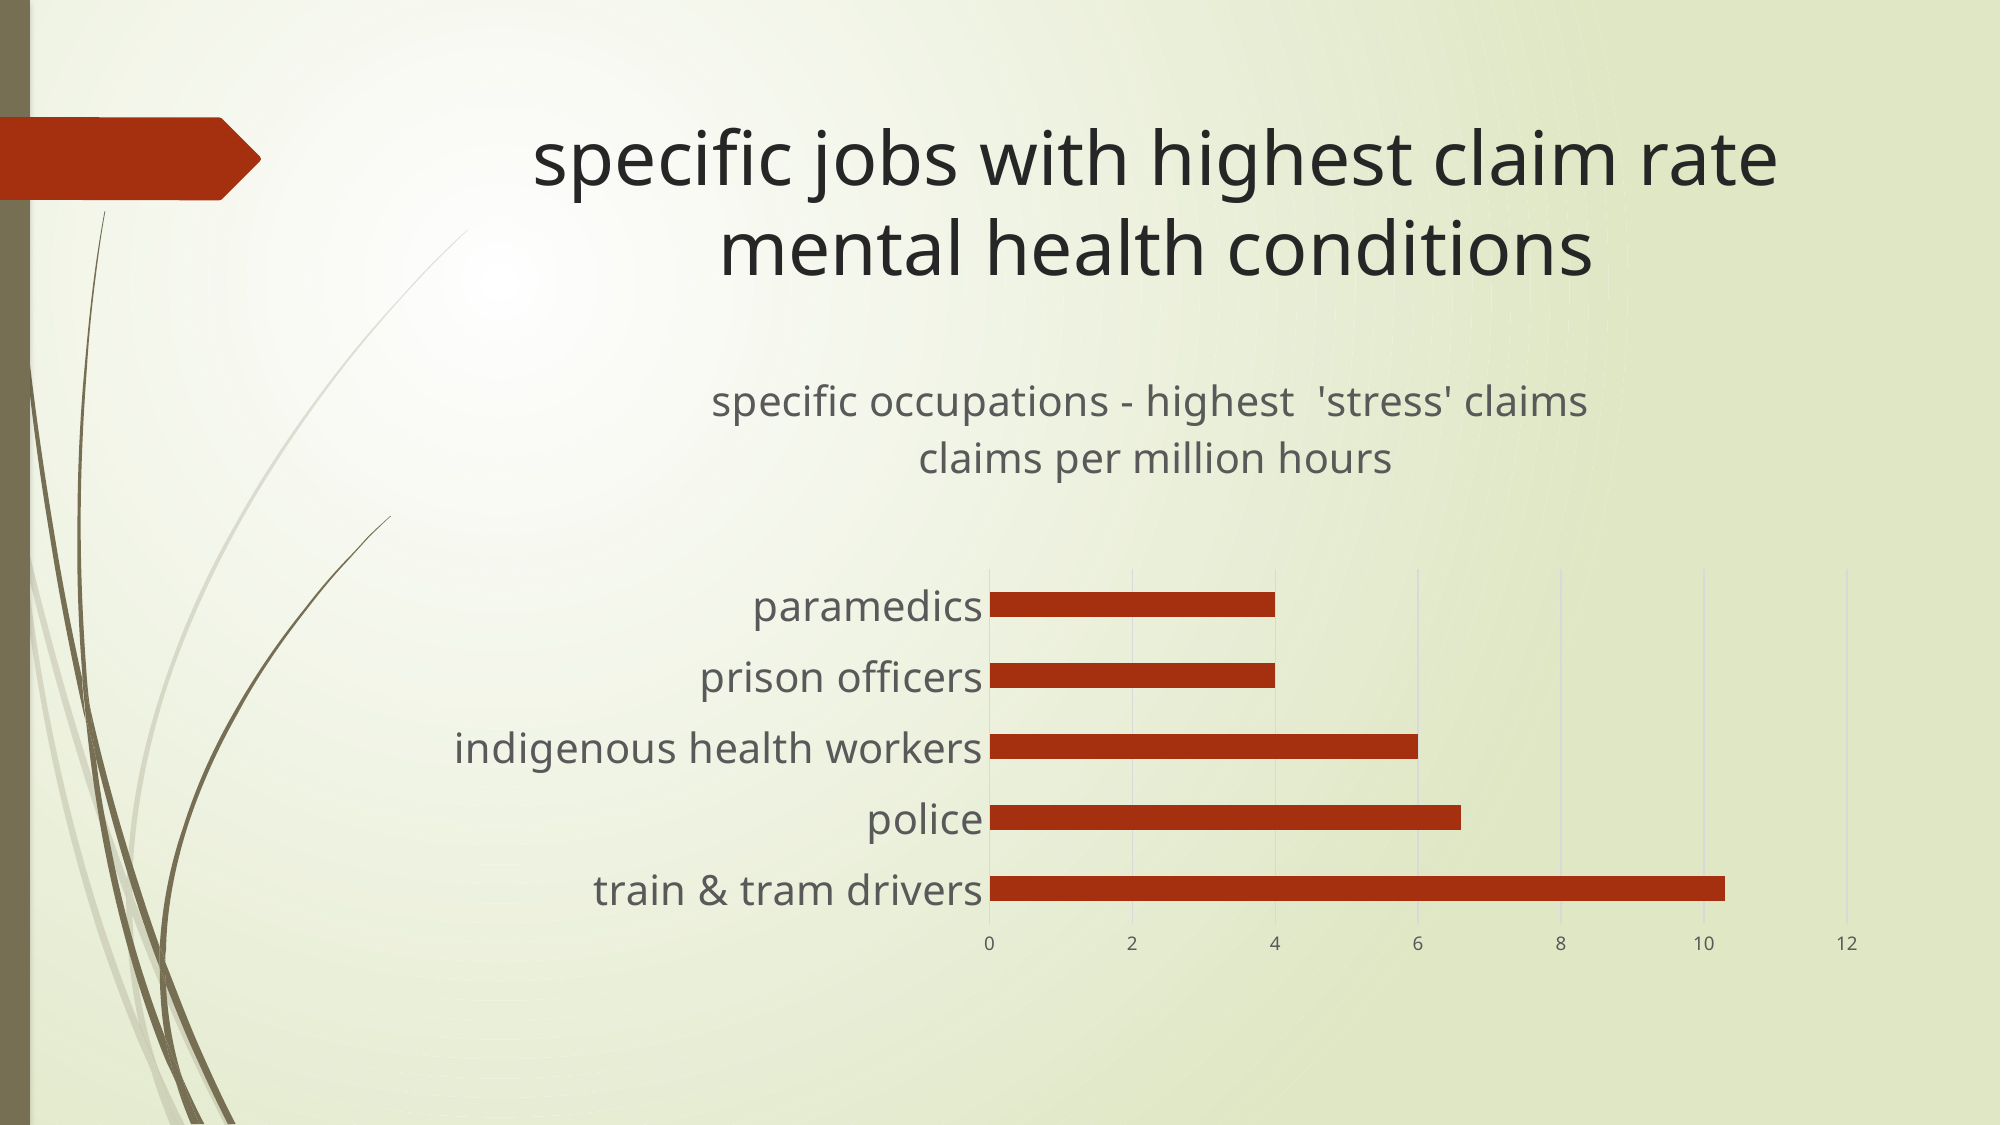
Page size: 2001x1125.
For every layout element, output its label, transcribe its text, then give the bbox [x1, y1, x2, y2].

title specific jobs with highest claim rate mental health conditions [425, 102, 1888, 313]
chart [424, 337, 1888, 970]
